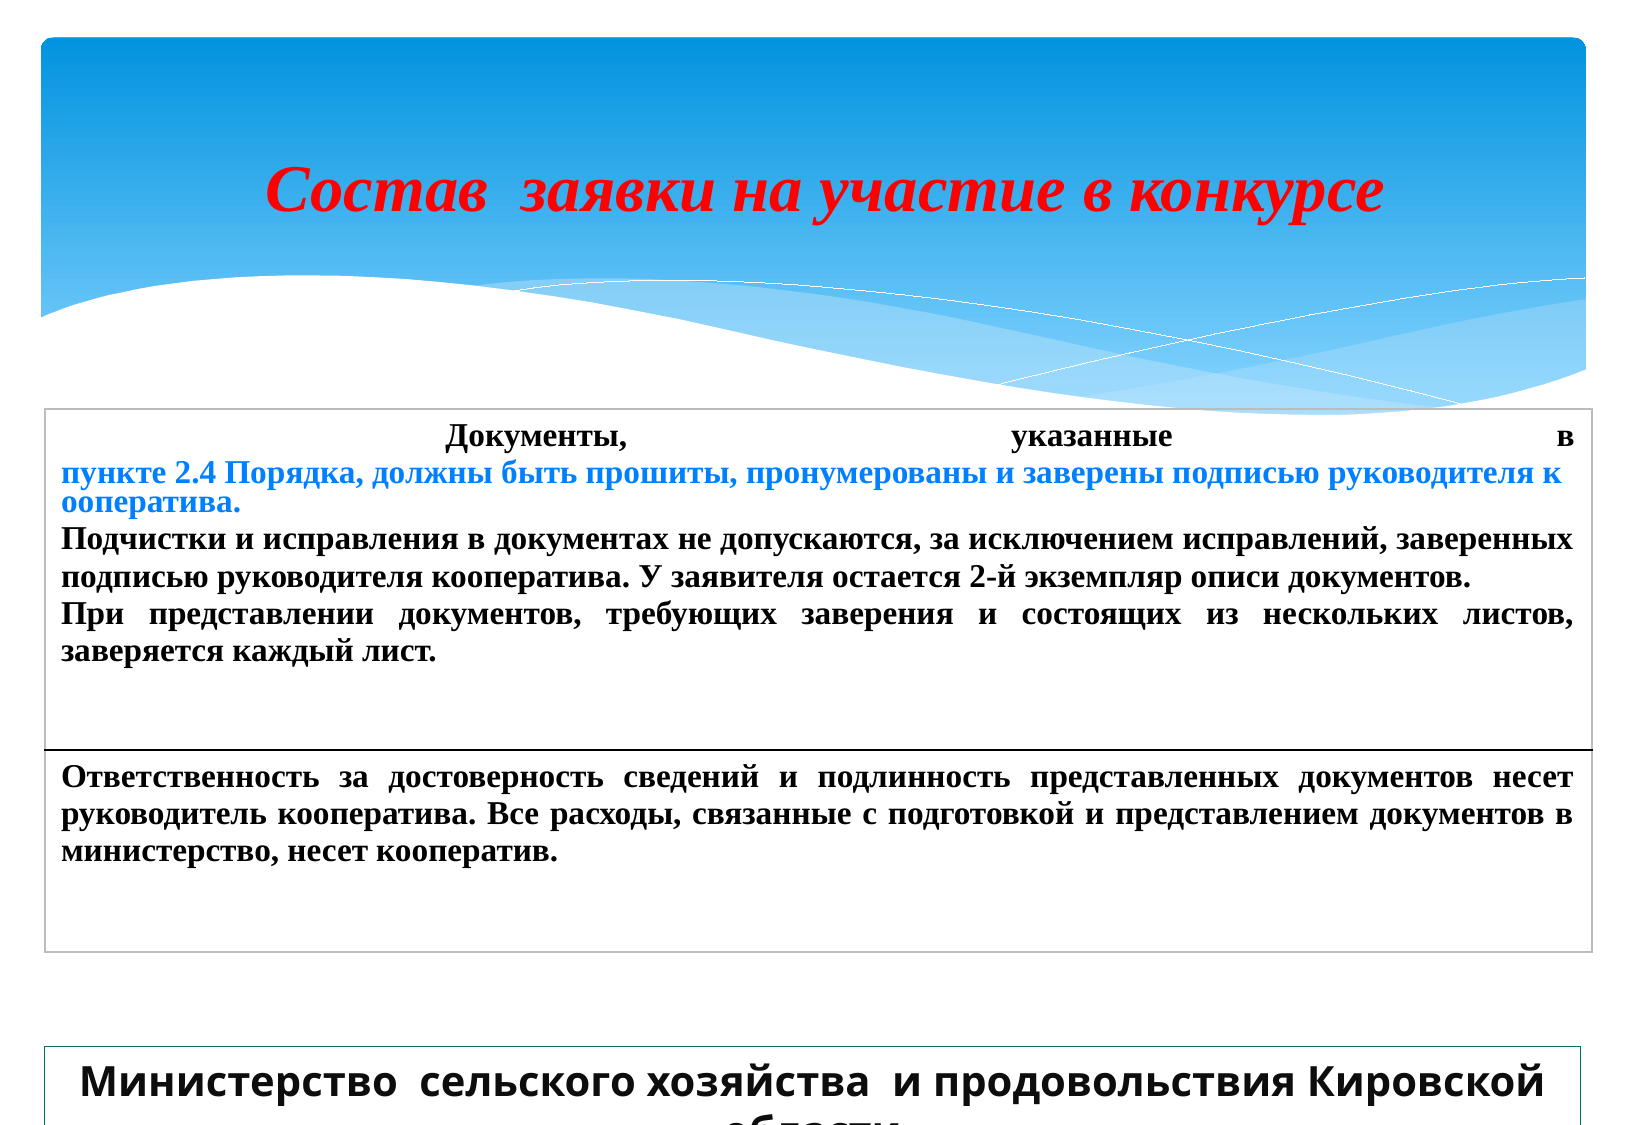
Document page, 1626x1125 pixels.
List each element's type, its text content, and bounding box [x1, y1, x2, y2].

table_cell Ответственность за достоверность сведений и подлинность представленных документов несет руководитель кооператива. Все расходы, связанные с подготовкой и представлением документов в министерство, несет кооператив. [46, 751, 1591, 951]
text_box Министерство сельского хозяйства и продовольствия Кировской области [44, 1046, 1581, 1125]
title Состав заявки на участие в конкурсе [159, 78, 1493, 291]
table_header Документы, указанные в пункте 2.4 Порядка, должны быть прошиты, пронумерованы и заверены подписью руководителя кооператива. Подчистки и исправления в документах не допускаются, за исключением исправлений, заверенных подписью руководителя кооператива. У заявителя остается 2-й экземпляр описи документов. При представлении документов, требующих заверения и состоящих из нескольких листов, заверяется каждый лист. [46, 410, 1591, 749]
